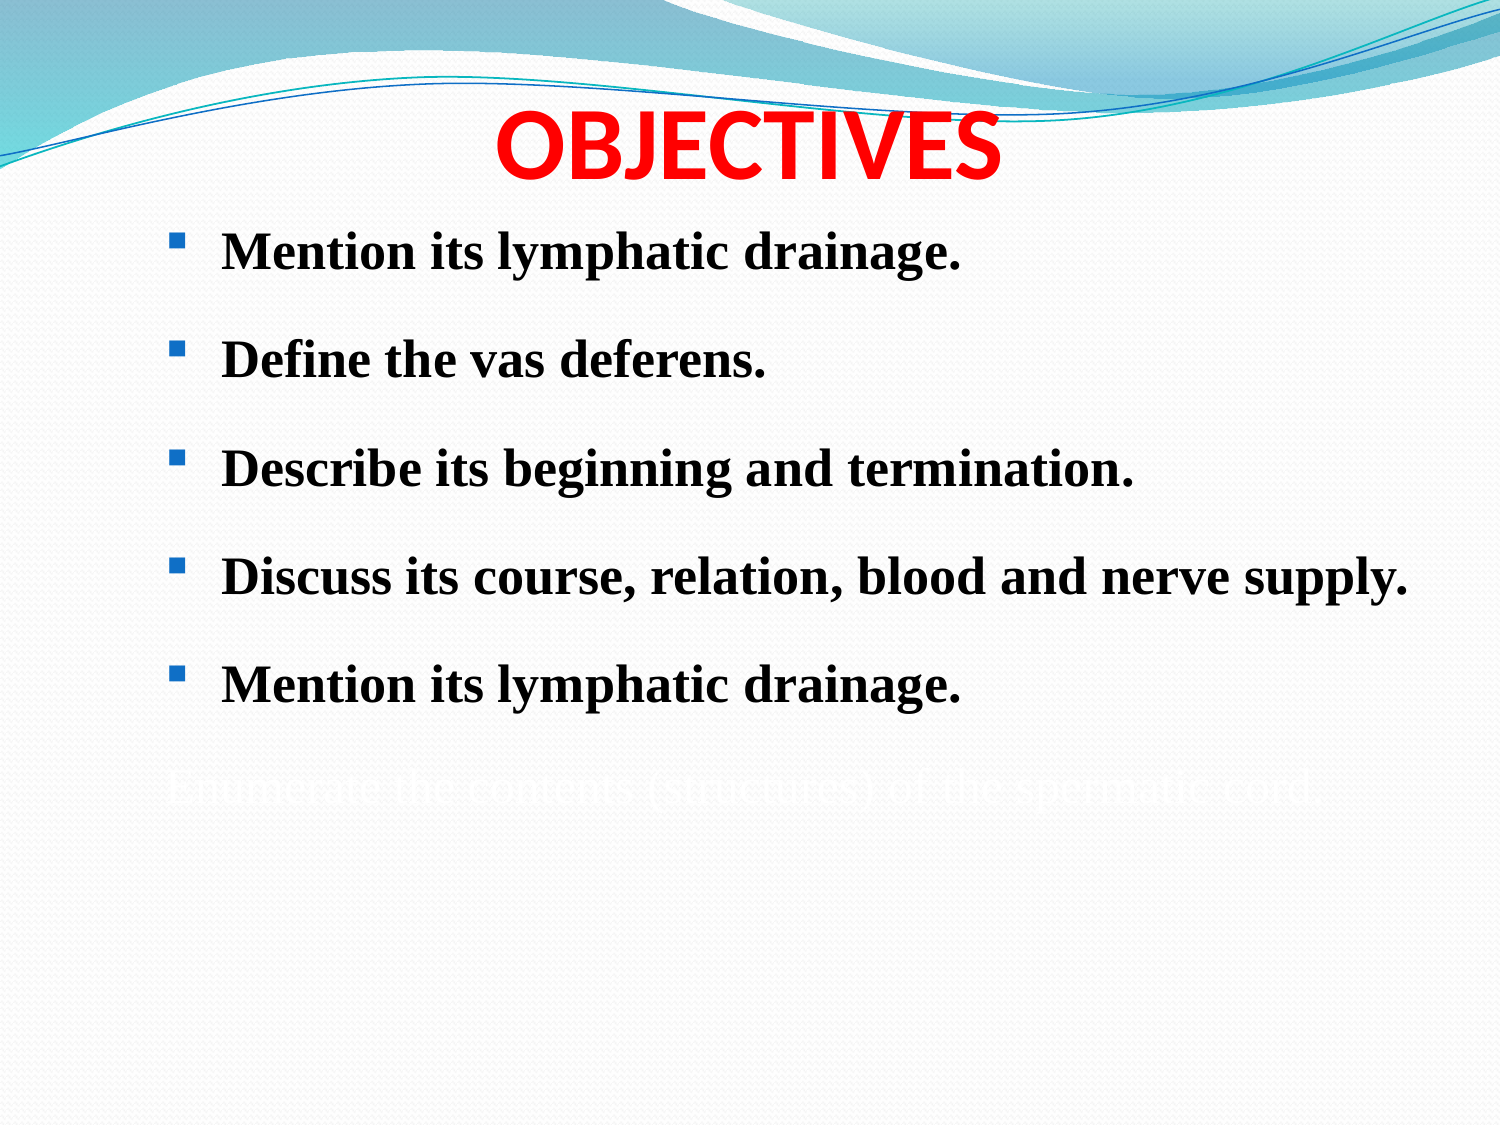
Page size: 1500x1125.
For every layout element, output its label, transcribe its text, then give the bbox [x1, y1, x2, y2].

title OBJECTIVES [75, 24, 1425, 174]
list Mention its lymphatic drainage. Define the vas deferens. Describe its beginning and termination. Discuss its course, relation, blood and nerve supply. Mention its lymphatic drainage. Enumerate the contents (structures) of the spermatic cord. [75, 174, 1425, 1038]
